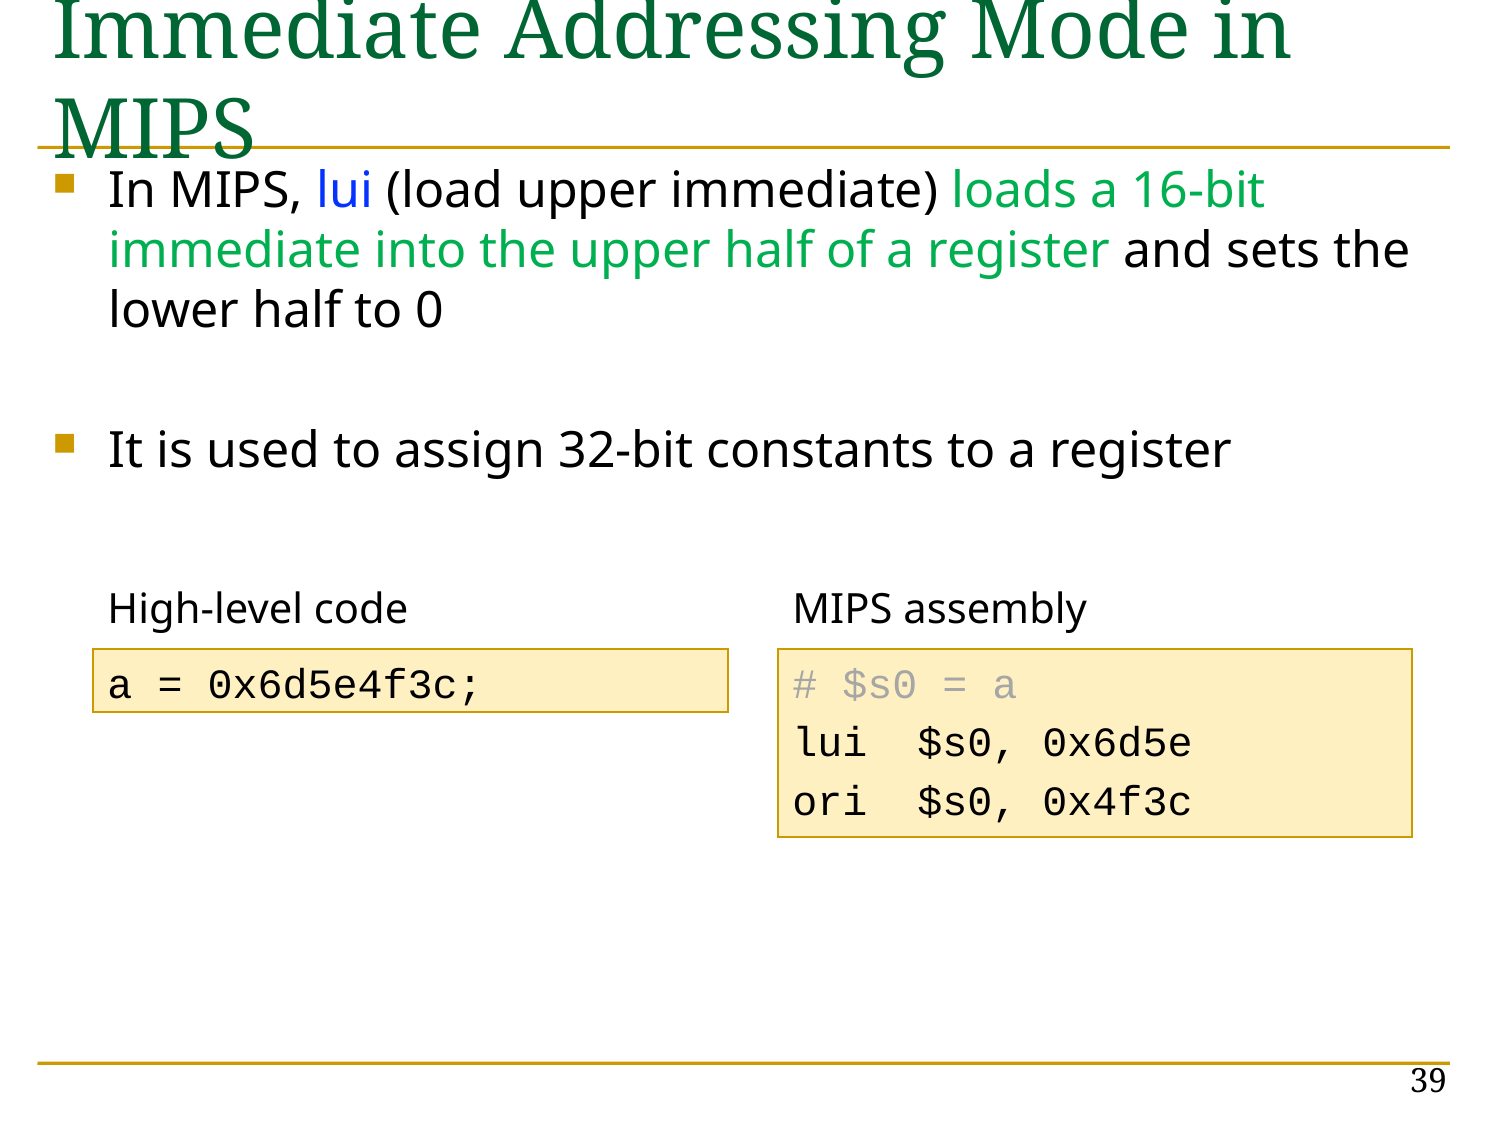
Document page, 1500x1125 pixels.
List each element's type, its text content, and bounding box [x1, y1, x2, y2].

list In MIPS, lui (load upper immediate) loads a 16-bit immediate into the upper half of a register and sets the lower half to 0 It is used to assign 32-bit constants to a register [37, 149, 1450, 1063]
title Immediate Addressing Mode in MIPS [37, 0, 1450, 149]
text_box High-level code [92, 574, 728, 650]
text_box MIPS assembly [777, 574, 1413, 650]
text_box # $s0 = a lui $s0, 0x6d5e ori $s0, 0x4f3c [777, 650, 1413, 838]
slide_number 39 [1111, 1036, 1462, 1112]
text_box a = 0x6d5e4f3c; [92, 650, 728, 712]
